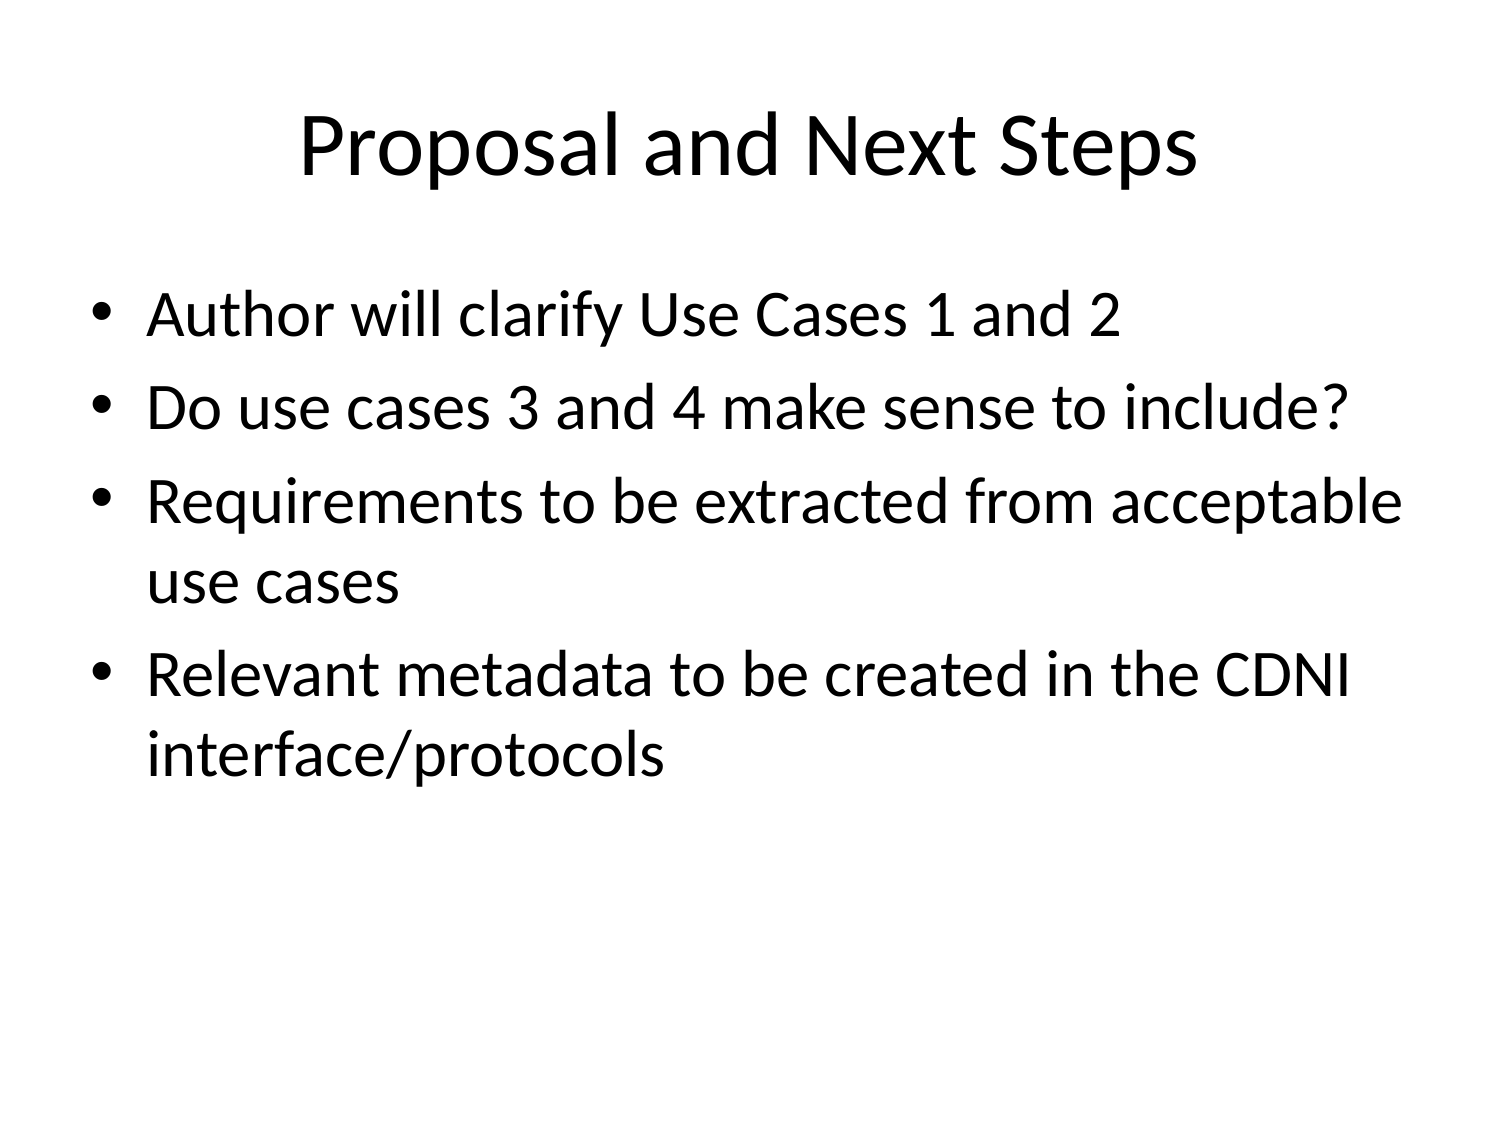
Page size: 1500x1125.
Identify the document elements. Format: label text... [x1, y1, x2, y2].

list Author will clarify Use Cases 1 and 2 Do use cases 3 and 4 make sense to include? Requirements to be extracted from acceptable use cases Relevant metadata to be created in the CDNI interface/protocols [75, 262, 1425, 1005]
title Proposal and Next Steps [75, 45, 1425, 233]
